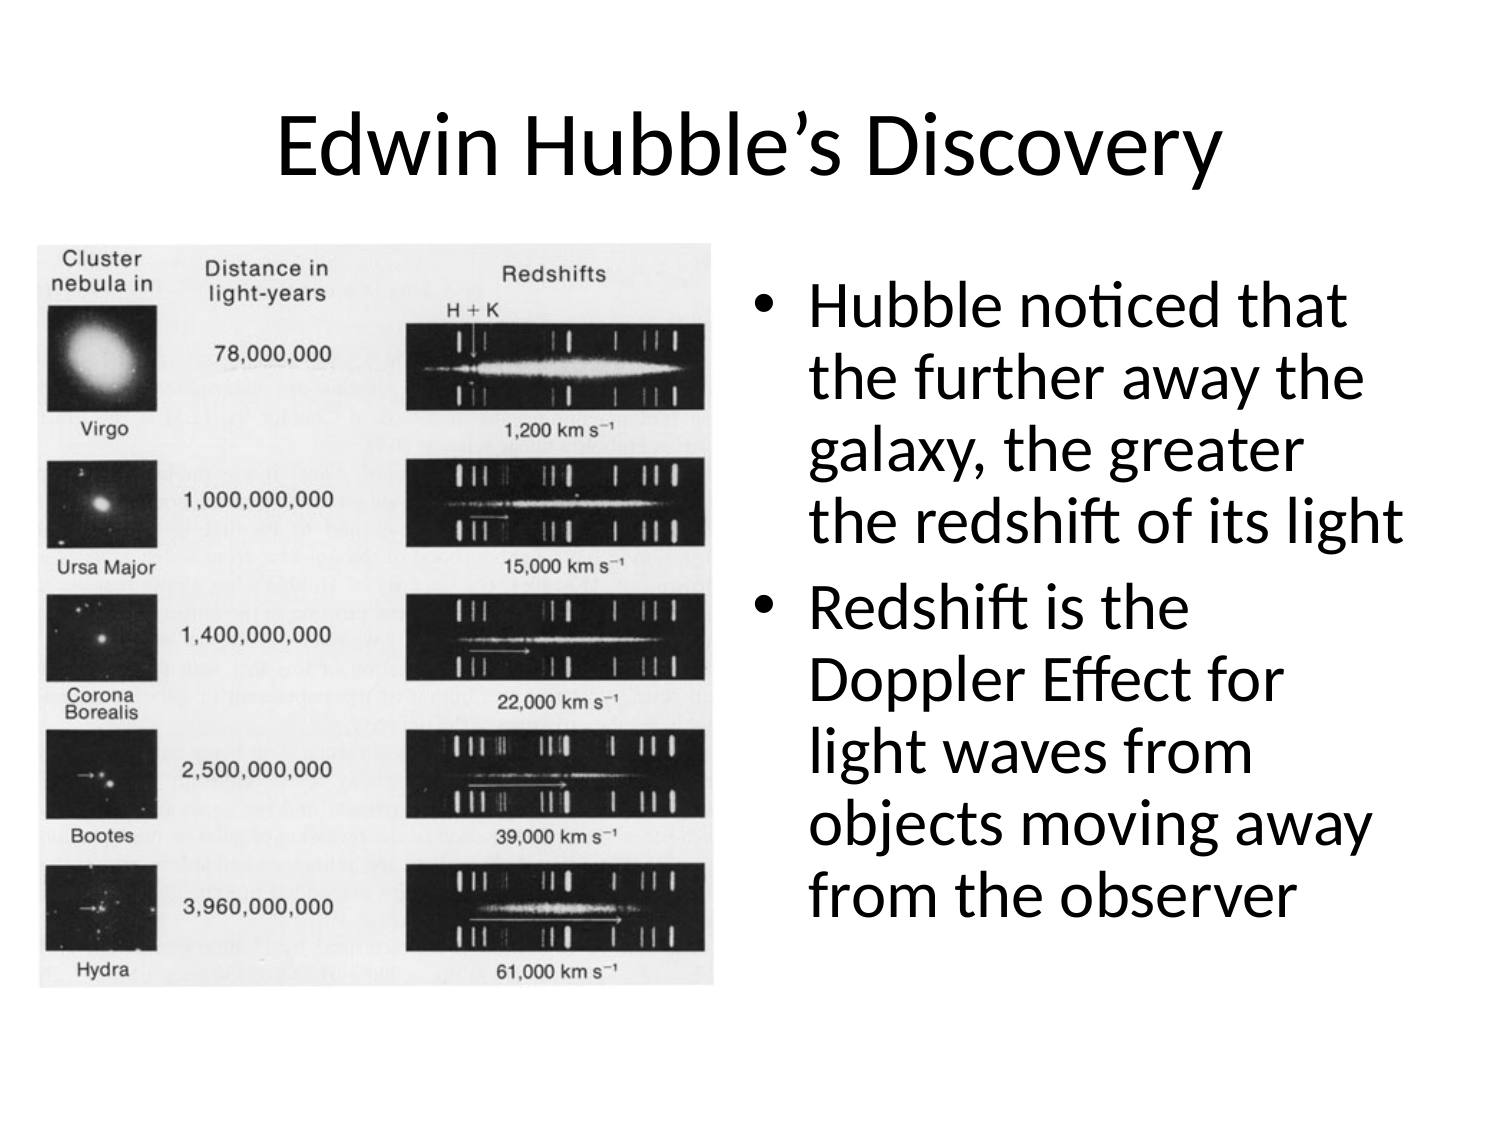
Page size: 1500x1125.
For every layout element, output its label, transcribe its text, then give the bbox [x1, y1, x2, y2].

title Edwin Hubble’s Discovery [75, 45, 1425, 233]
picture [37, 243, 715, 988]
list Hubble noticed that the further away the galaxy, the greater the redshift of its light Redshift is the Doppler Effect for light waves from objects moving away from the observer [737, 262, 1425, 1038]
